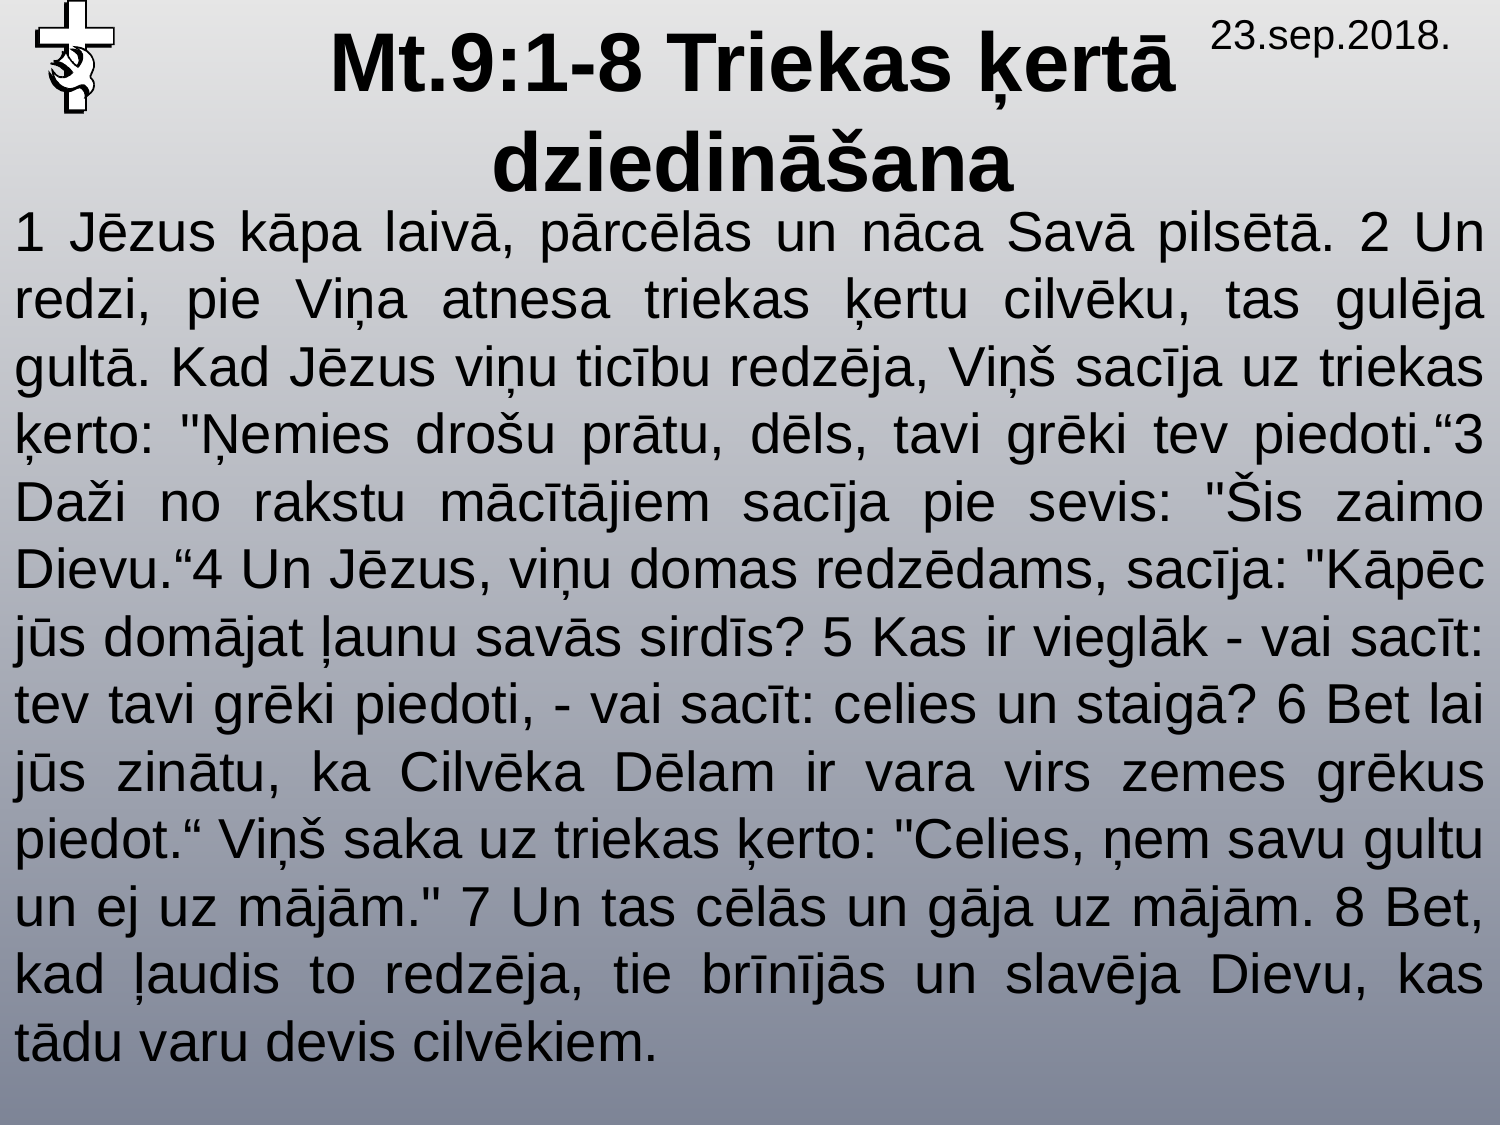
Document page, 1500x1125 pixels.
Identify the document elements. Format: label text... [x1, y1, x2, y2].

text_box 1 Jēzus kāpa laivā, pārcēlās un nāca Savā pilsētā. 2 Un redzi, pie Viņa atnesa triekas ķertu cilvēku, tas gulēja gultā. Kad Jēzus viņu ticību redzēja, Viņš sacīja uz triekas ķerto: "Ņemies drošu prātu, dēls, tavi grēki tev piedoti.“3 Daži no rakstu mācītājiem sacīja pie sevis: "Šis zaimo Dievu.“4 Un Jēzus, viņu domas redzēdams, sacīja: "Kāpēc jūs domājat ļaunu savās sirdīs? 5 Kas ir vieglāk - vai sacīt: tev tavi grēki piedoti, - vai sacīt: celies un staigā? 6 Bet lai jūs zinātu, ka Cilvēka Dēlam ir vara virs zemes grēkus piedot.“ Viņš saka uz triekas ķerto: "Celies, ņem savu gultu un ej uz mājām." 7 Un tas cēlās un gāja uz mājām. 8 Bet, kad ļaudis to redzēja, tie brīnījās un slavēja Dievu, kas tādu varu devis cilvēkiem. [0, 187, 1500, 1080]
title Mt.9:1-8 Triekas ķertā dziedināšana [64, 20, 1442, 187]
picture [34, 0, 116, 114]
text_box 23.sep.2018. [1195, 0, 1500, 65]
